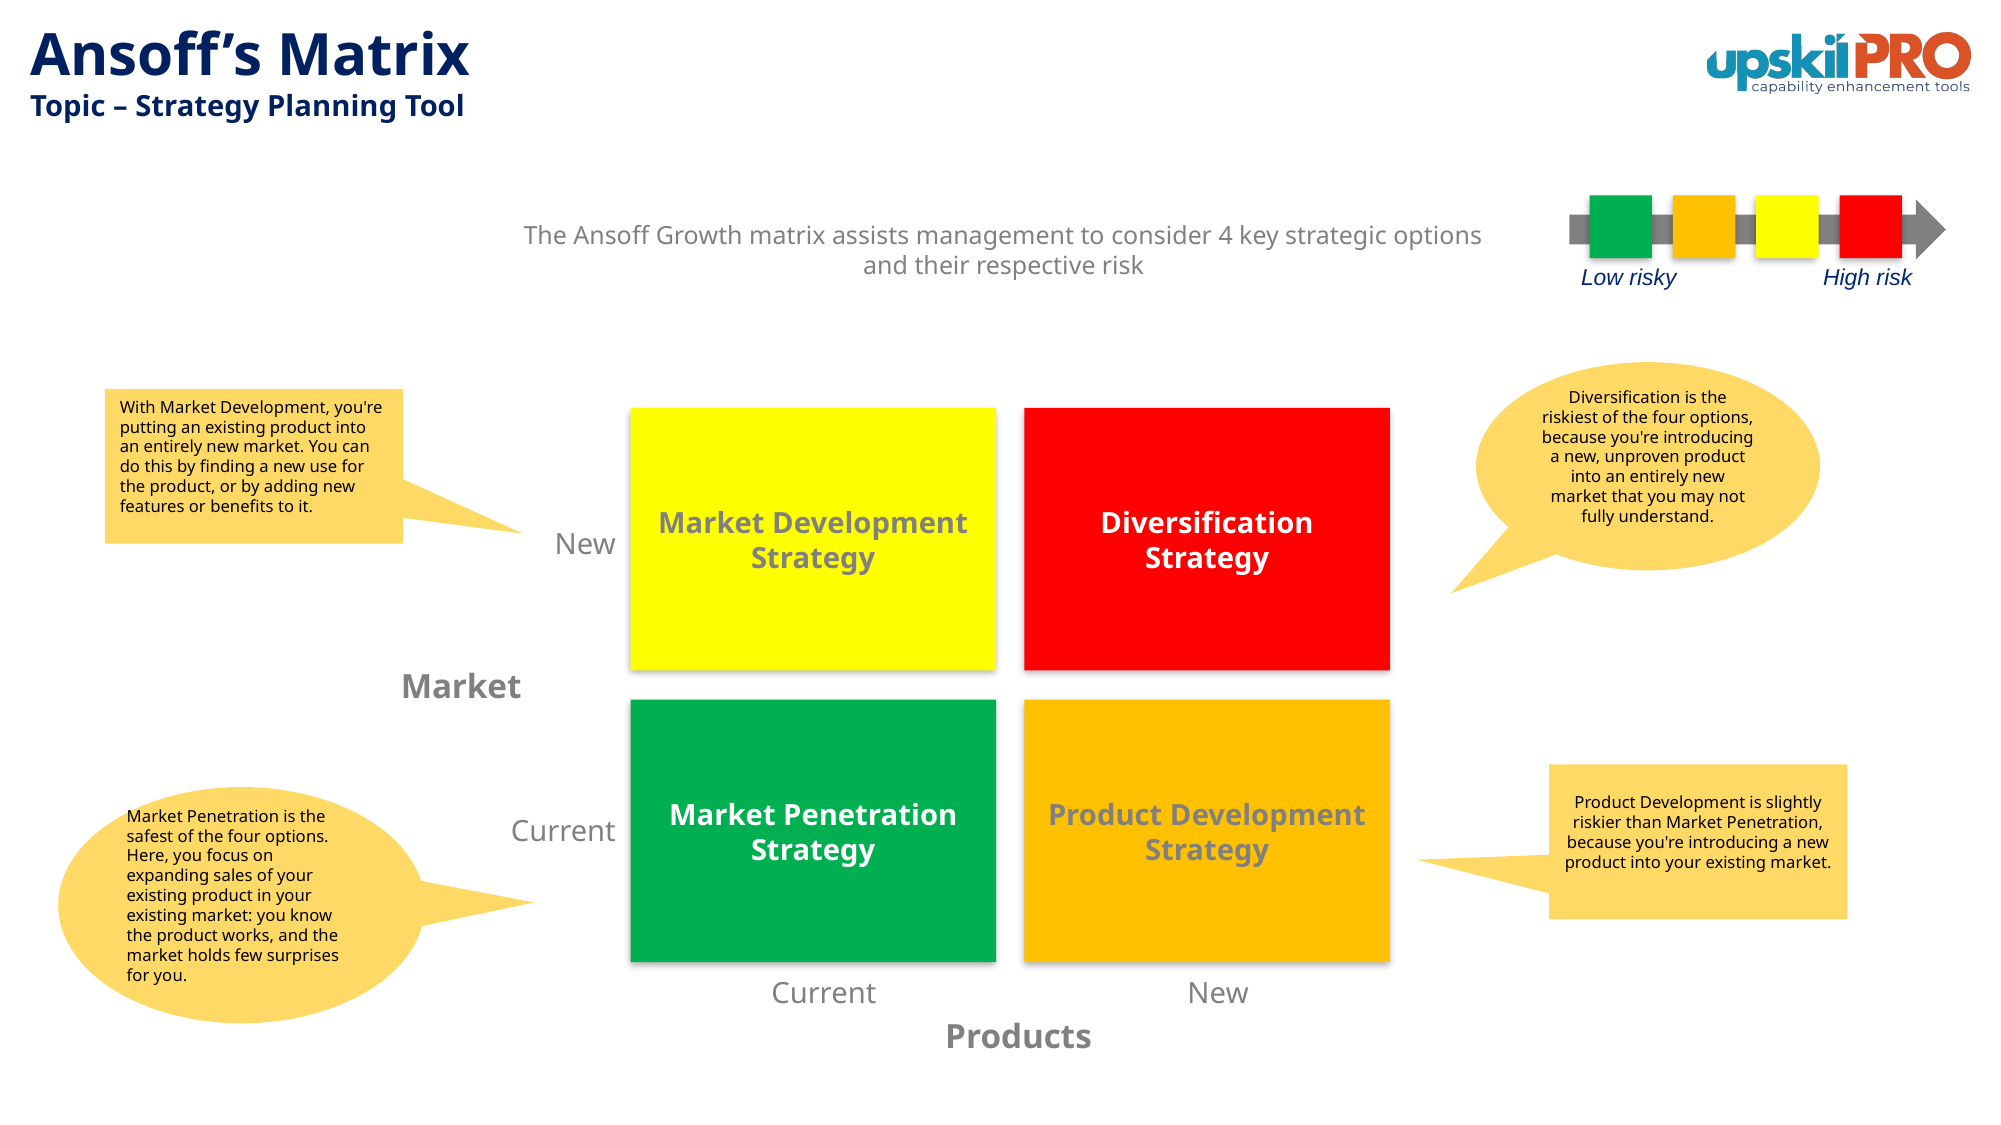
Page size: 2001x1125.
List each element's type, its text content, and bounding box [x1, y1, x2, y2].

text_box Product Development Strategy [1024, 699, 1390, 963]
text_box The Ansoff Growth matrix assists management to consider 4 key strategic options and their respective risk [484, 212, 1523, 288]
text_box Ansoff’s Matrix Topic – Strategy Planning Tool [15, 10, 1595, 130]
text_box Current [756, 964, 870, 1020]
text_box Market Penetration Strategy [630, 699, 997, 963]
text_box Diversification Strategy [1024, 407, 1390, 671]
text_box Product Development is slightly riskier than Market Penetration, because you're introducing a new product into your existing market. [1416, 763, 1849, 921]
text_box Current [517, 801, 631, 857]
picture [1707, 32, 1971, 94]
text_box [1549, 195, 1948, 298]
text_box Market Penetration is the safest of the four options. Here, you focus on expanding sales of your existing product in your existing market: you know the product works, and the market holds few surprises for you. [57, 785, 535, 1025]
text_box New [517, 515, 631, 571]
text_box Diversification is the riskiest of the four options, because you're introducing a new, unproven product into an entirely new market that you may not fully understand. [1450, 361, 1821, 595]
text_box New [1150, 964, 1264, 1020]
text_box Market Development Strategy [630, 407, 997, 671]
text_box Products [962, 1007, 1075, 1064]
text_box With Market Development, you're putting an existing product into an entirely new market. You can do this by finding a new use for the product, or by adding new features or benefits to it. [103, 387, 524, 545]
text_box Market [405, 657, 518, 714]
